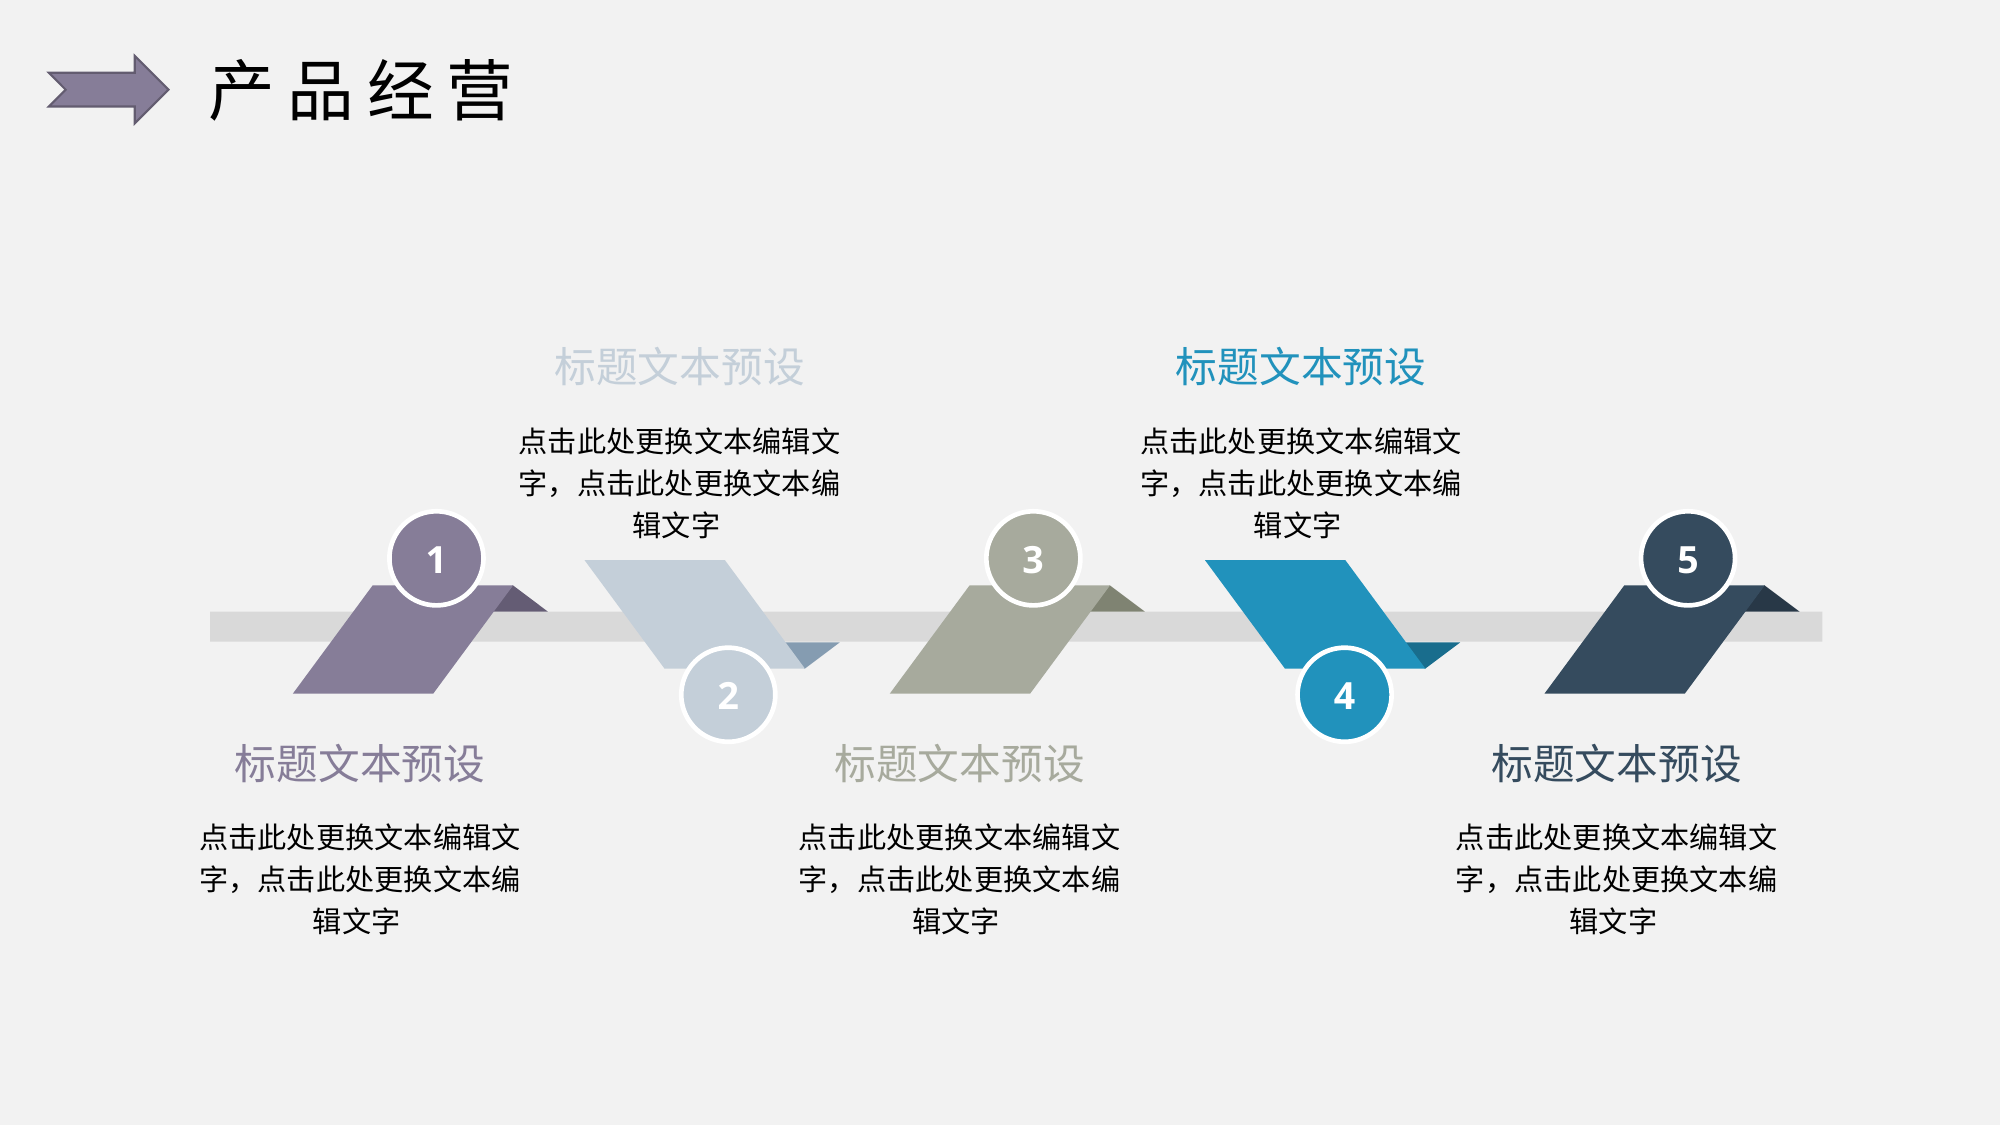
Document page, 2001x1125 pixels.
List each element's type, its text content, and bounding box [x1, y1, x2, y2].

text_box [177, 342, 1823, 951]
text_box 产品经营 [193, 41, 789, 137]
text_box [46, 53, 170, 126]
